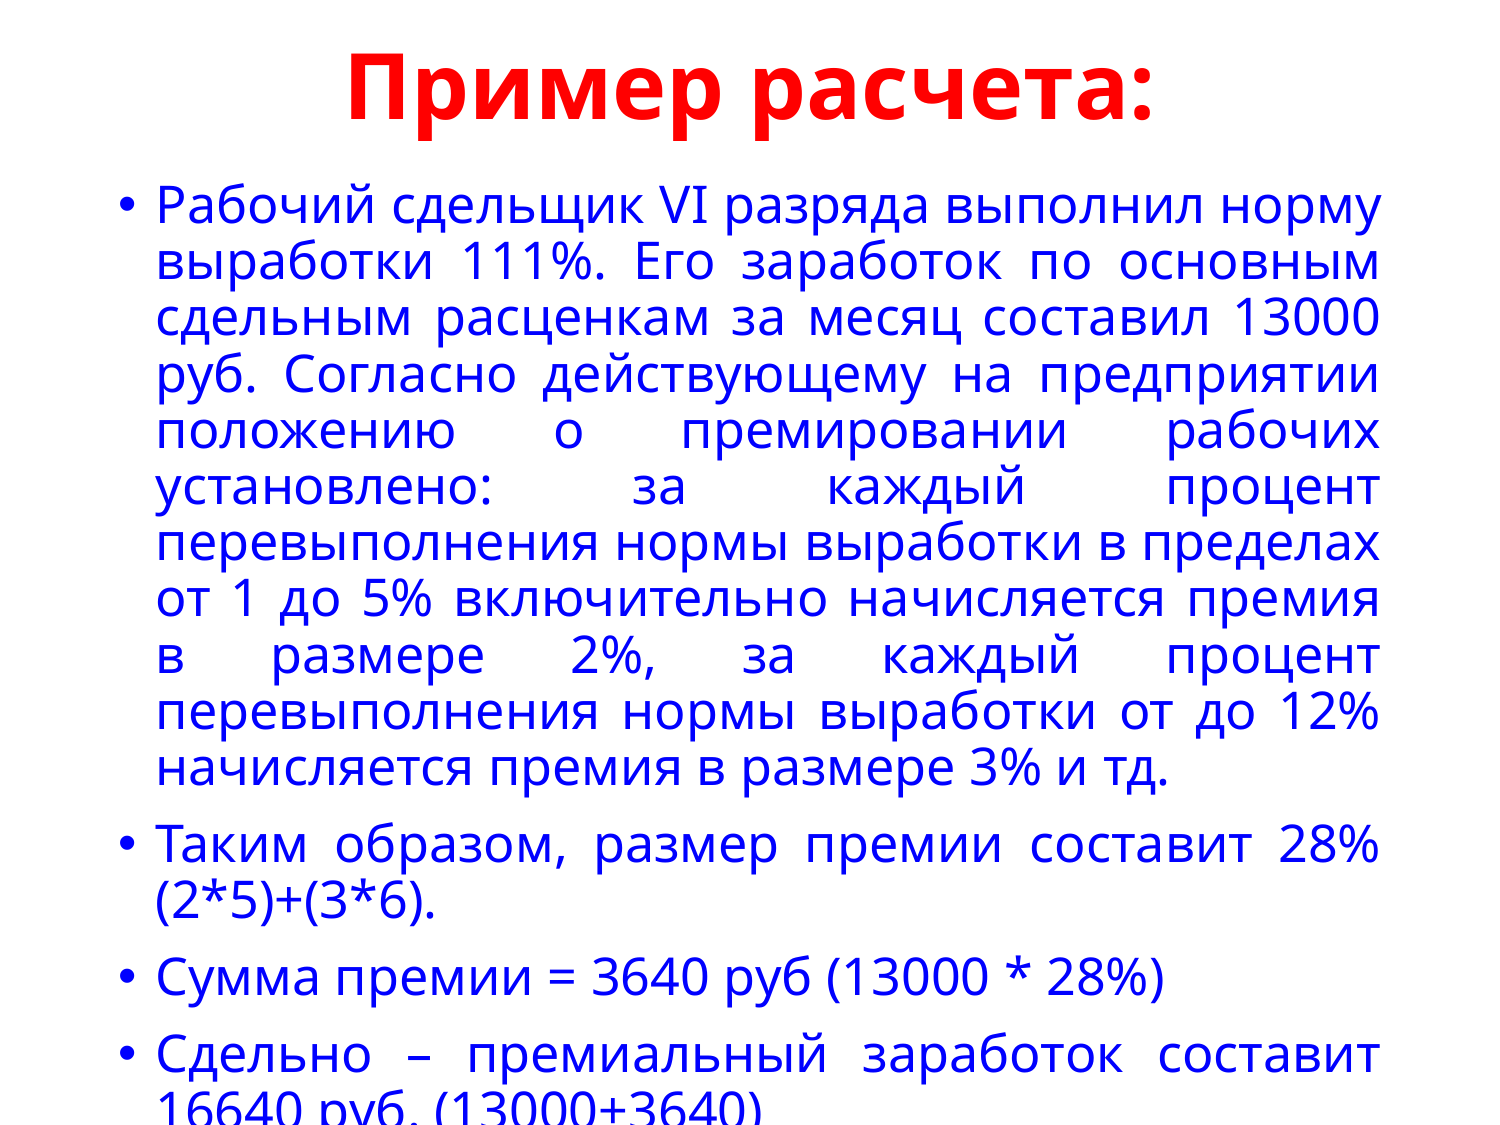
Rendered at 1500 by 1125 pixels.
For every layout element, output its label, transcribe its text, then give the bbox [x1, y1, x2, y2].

title Пример расчета: [103, 27, 1397, 153]
list Рабочий сдельщик VI разряда выполнил норму выработки 111%. Его заработок по основным сдельным расценкам за месяц составил 13000 руб. Согласно действующему на предприятии положению о премировании рабочих установлено: за каждый процент перевыполнения нормы выработки в пределах от 1 до 5% включительно начисляется премия в размере 2%, за каждый процент перевыполнения нормы выработки от до 12% начисляется премия в размере 3% и тд. Таким образом, размер премии составит 28% (2*5)+(3*6). Сумма премии = 3640 руб (13000 * 28%) Сдельно – премиальный заработок составит 16640 руб. (13000+3640) [103, 170, 1397, 885]
